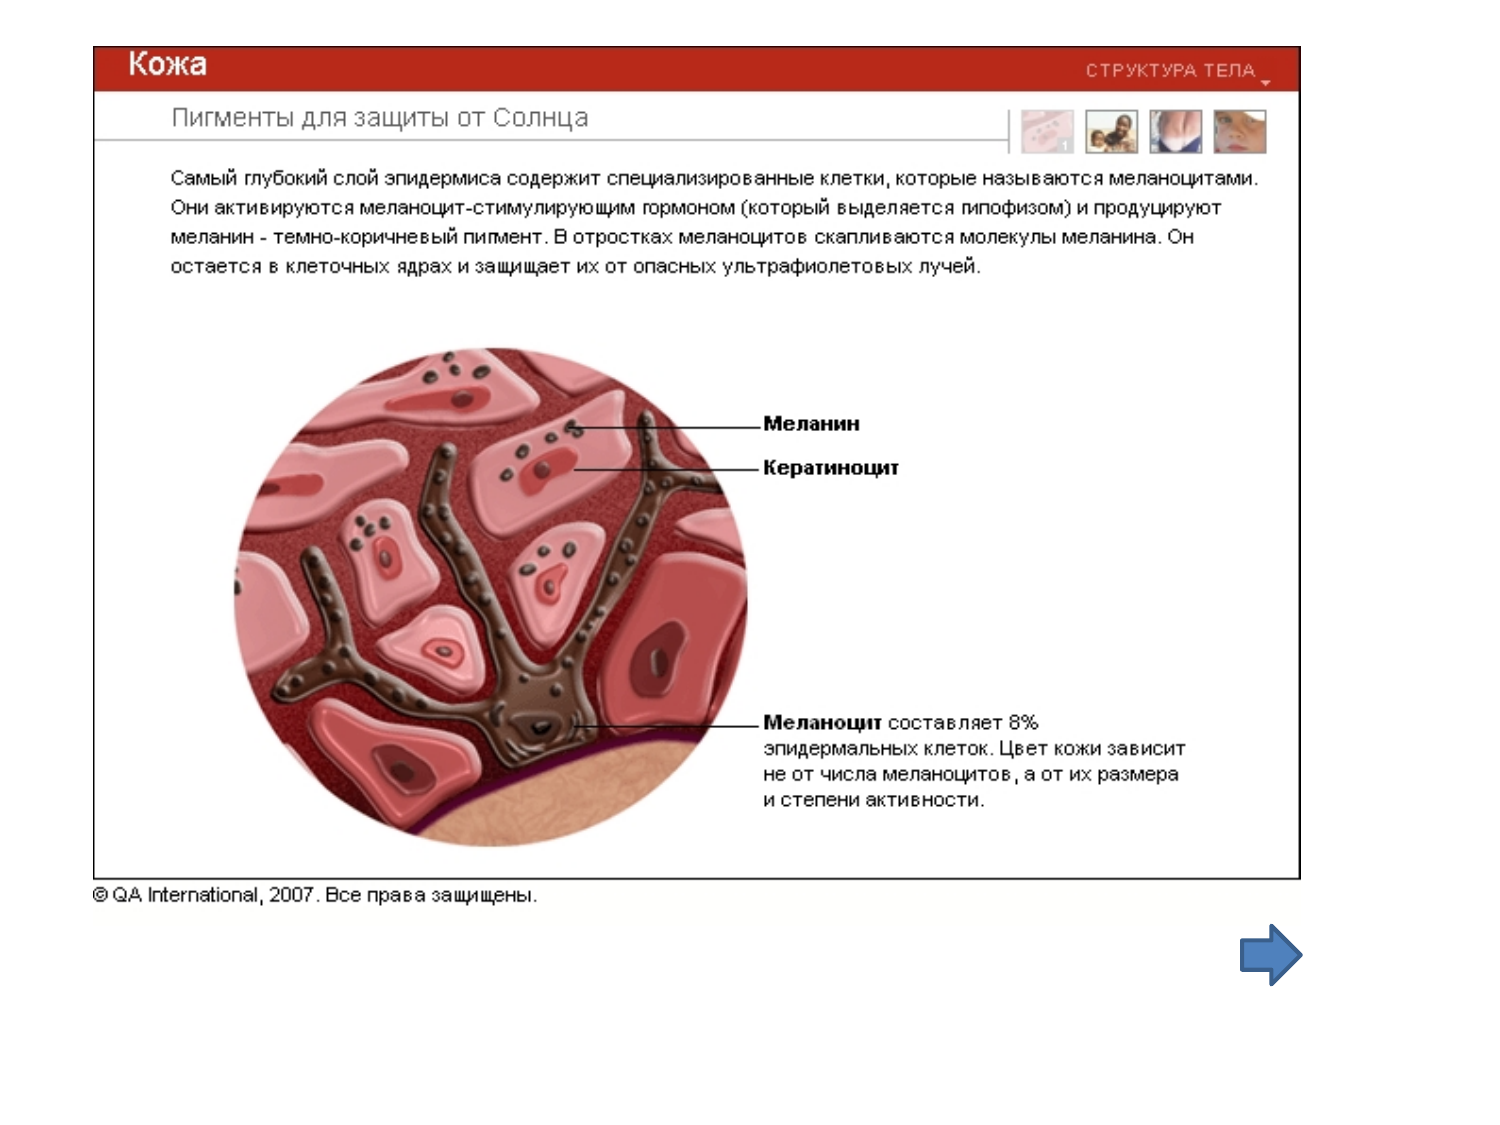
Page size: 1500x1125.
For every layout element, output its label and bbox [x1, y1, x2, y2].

text_box [1240, 934, 1303, 987]
list [93, 46, 1301, 927]
